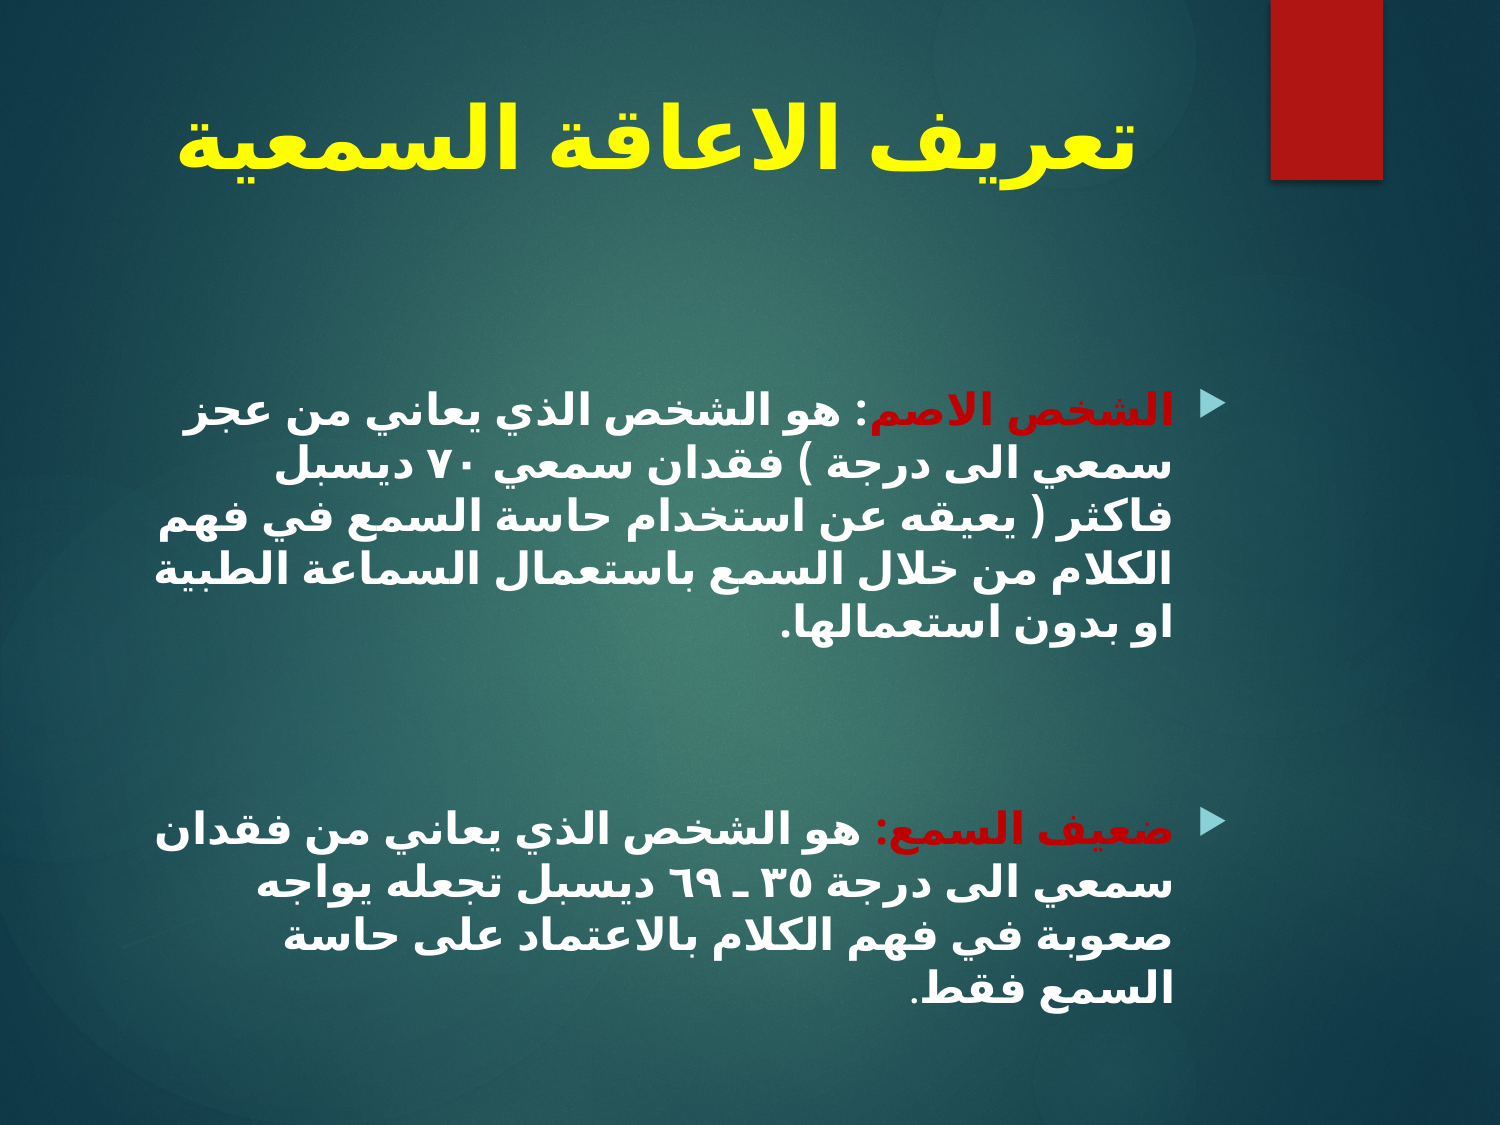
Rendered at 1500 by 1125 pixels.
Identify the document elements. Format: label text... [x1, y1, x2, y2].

title تعريف الاعاقة السمعية [79, 74, 1237, 304]
list الشخص الاصم: هو الشخص الذي يعاني من عجز سمعي الى درجة ) فقدان سمعي ٧٠ ديسبل فاكثر ( يعيقه عن استخدام حاسة السمع في فهم الكلام من خلال السمع باستعمال السماعة الطبية او بدون استعمالها. ضعيف السمع: هو الشخص الذي يعاني من فقدان سمعي الى درجة ٣٥ ـ ٦٩ ديسبل تجعله يواجه صعوبة في فهم الكلام بالاعتماد على حاسة السمع فقط. [135, 373, 1237, 1025]
